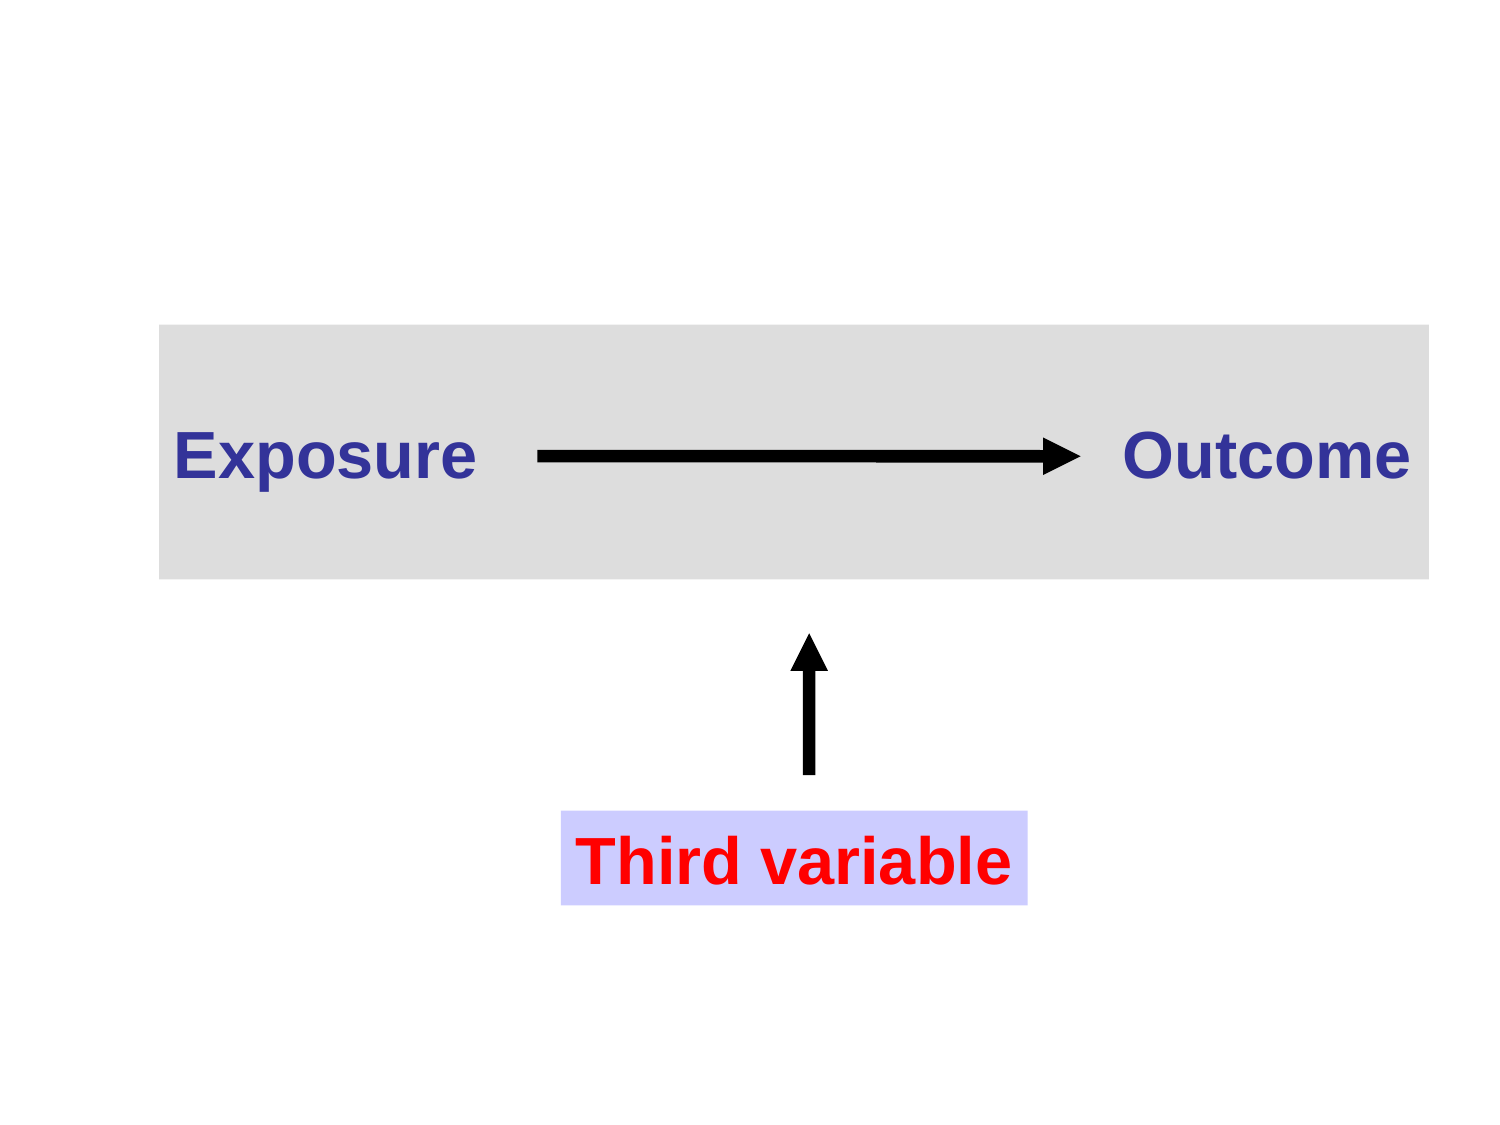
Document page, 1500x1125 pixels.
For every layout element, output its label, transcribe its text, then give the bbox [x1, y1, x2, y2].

text_box [802, 633, 816, 776]
text_box [537, 450, 1081, 463]
text_box Exposure Outcome [159, 324, 1429, 580]
text_box Third variable [560, 810, 1028, 906]
